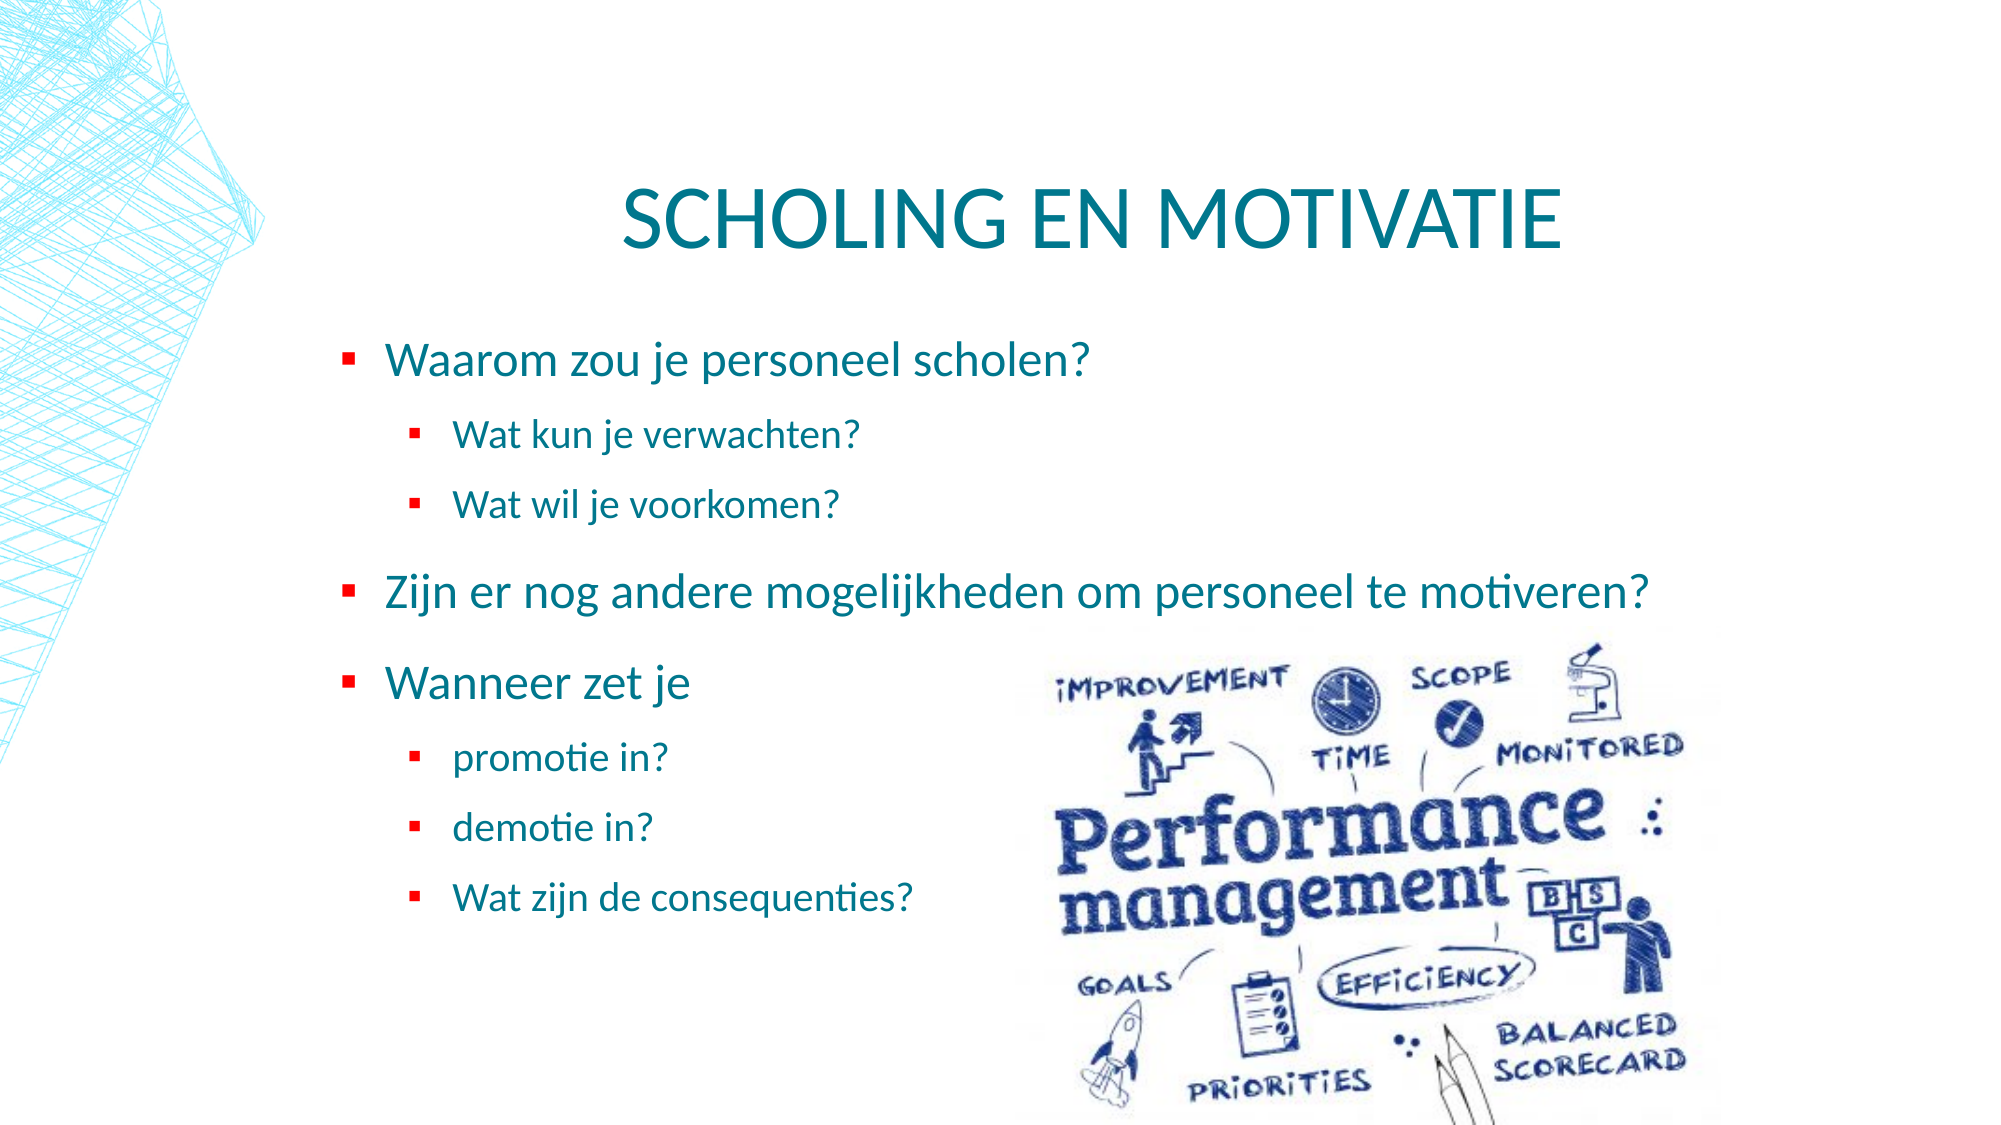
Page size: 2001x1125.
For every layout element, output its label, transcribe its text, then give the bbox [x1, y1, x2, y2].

picture [0, 0, 2001, 1125]
list Waarom zou je personeel scholen? Wat kun je verwachten? Wat wil je voorkomen? Zijn er nog andere mogelijkheden om personeel te motiveren? Wanneer zet je promotie in? demotie in? Wat zijn de consequenties? [324, 326, 1863, 1062]
title Scholing en motivatie [324, 62, 1863, 275]
